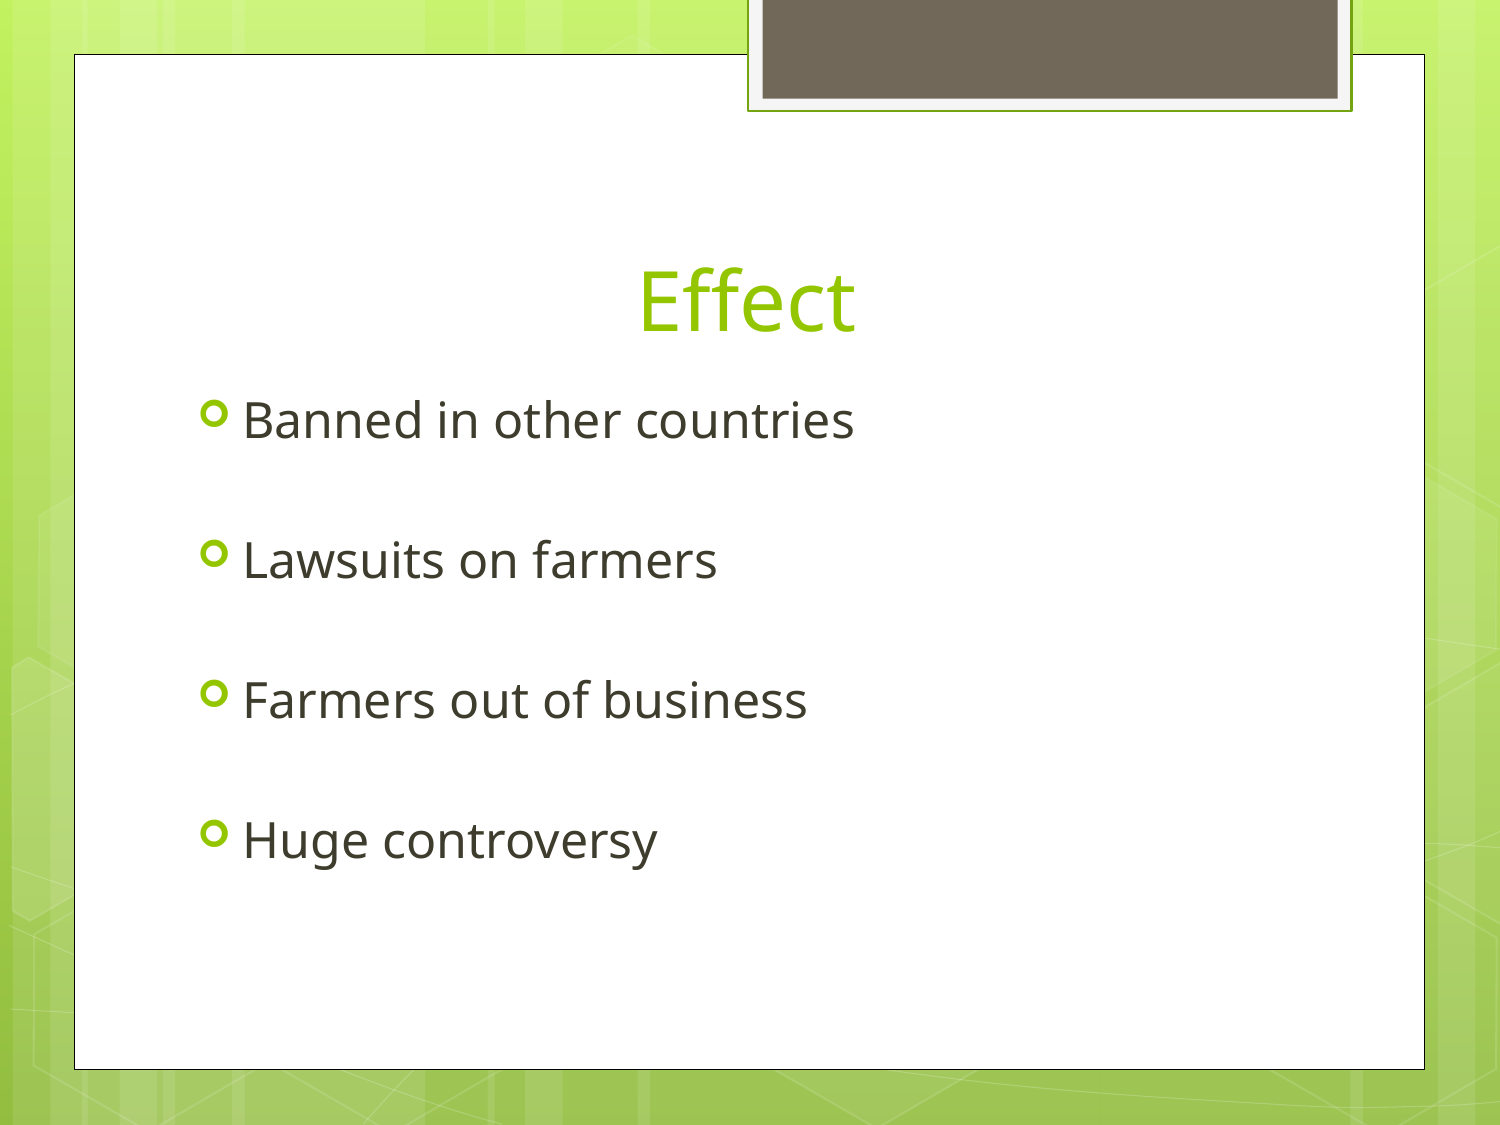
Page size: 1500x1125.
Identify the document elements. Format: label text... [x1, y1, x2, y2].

list Banned in other countries Lawsuits on farmers Farmers out of business Huge controversy [171, 381, 1283, 957]
title Effect [171, 168, 1324, 357]
